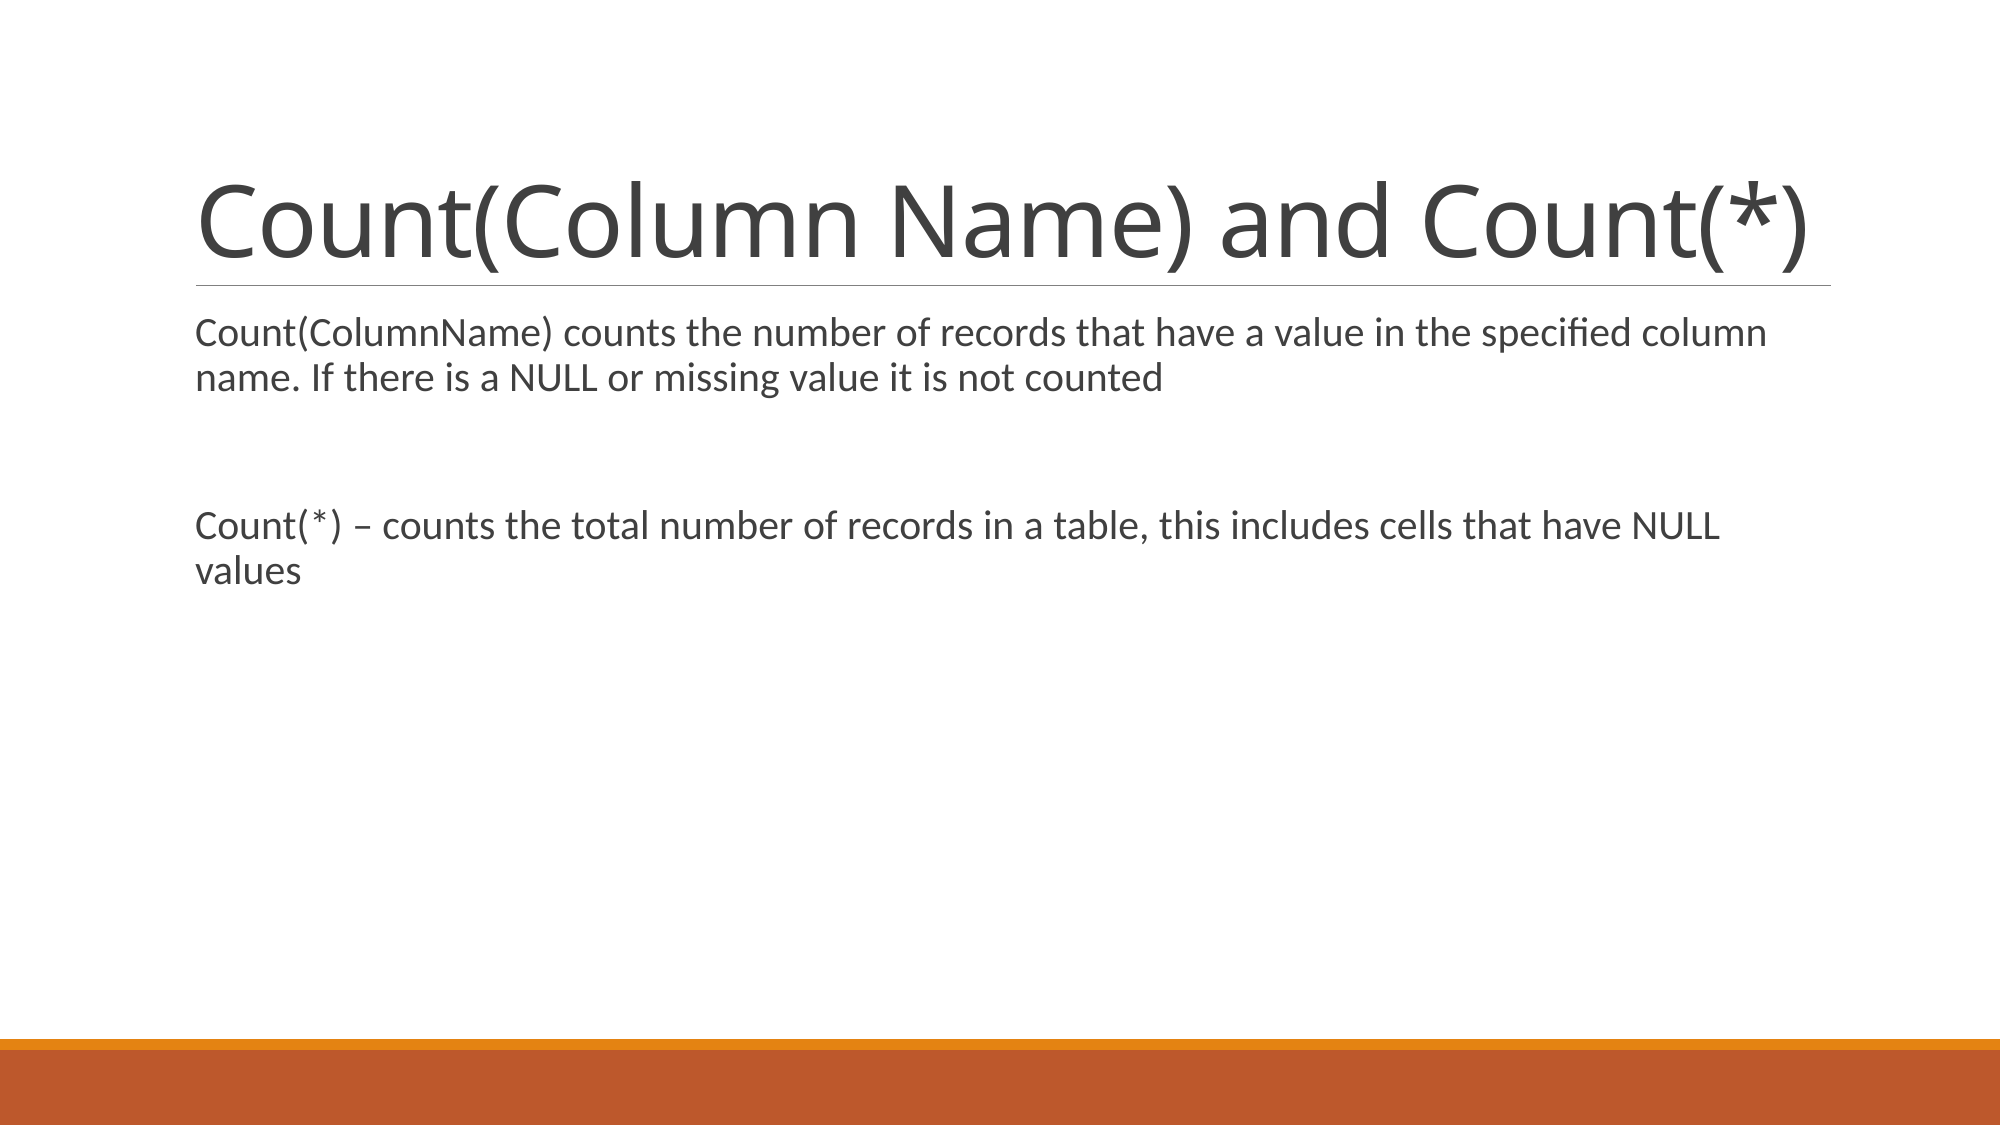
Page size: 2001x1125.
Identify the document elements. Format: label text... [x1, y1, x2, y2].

title Count(Column Name) and Count(*) [180, 47, 1830, 285]
list Count(ColumnName) counts the number of records that have a value in the specified column name. If there is a NULL or missing value it is not counted Count(*) – counts the total number of records in a table, this includes cells that have NULL values [180, 302, 1830, 963]
